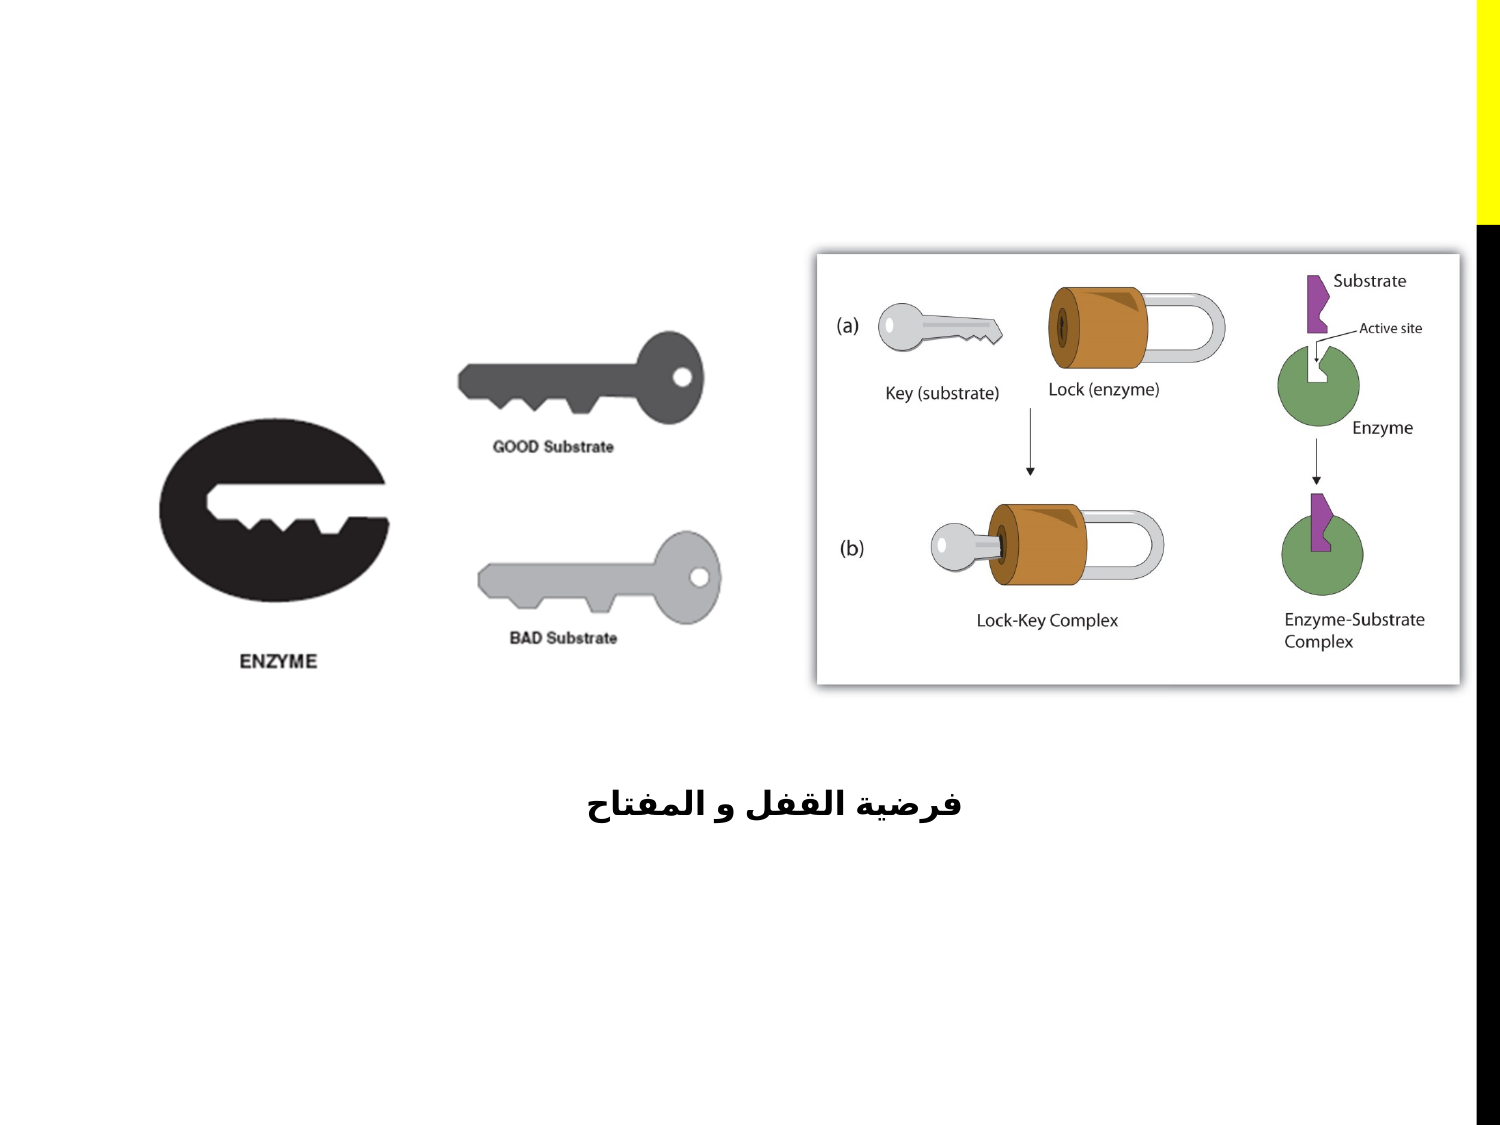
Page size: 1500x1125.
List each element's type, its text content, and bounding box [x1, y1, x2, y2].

picture [136, 324, 750, 673]
picture [799, 236, 1476, 701]
text_box فرضية القفل و المفتاح [537, 774, 1013, 830]
